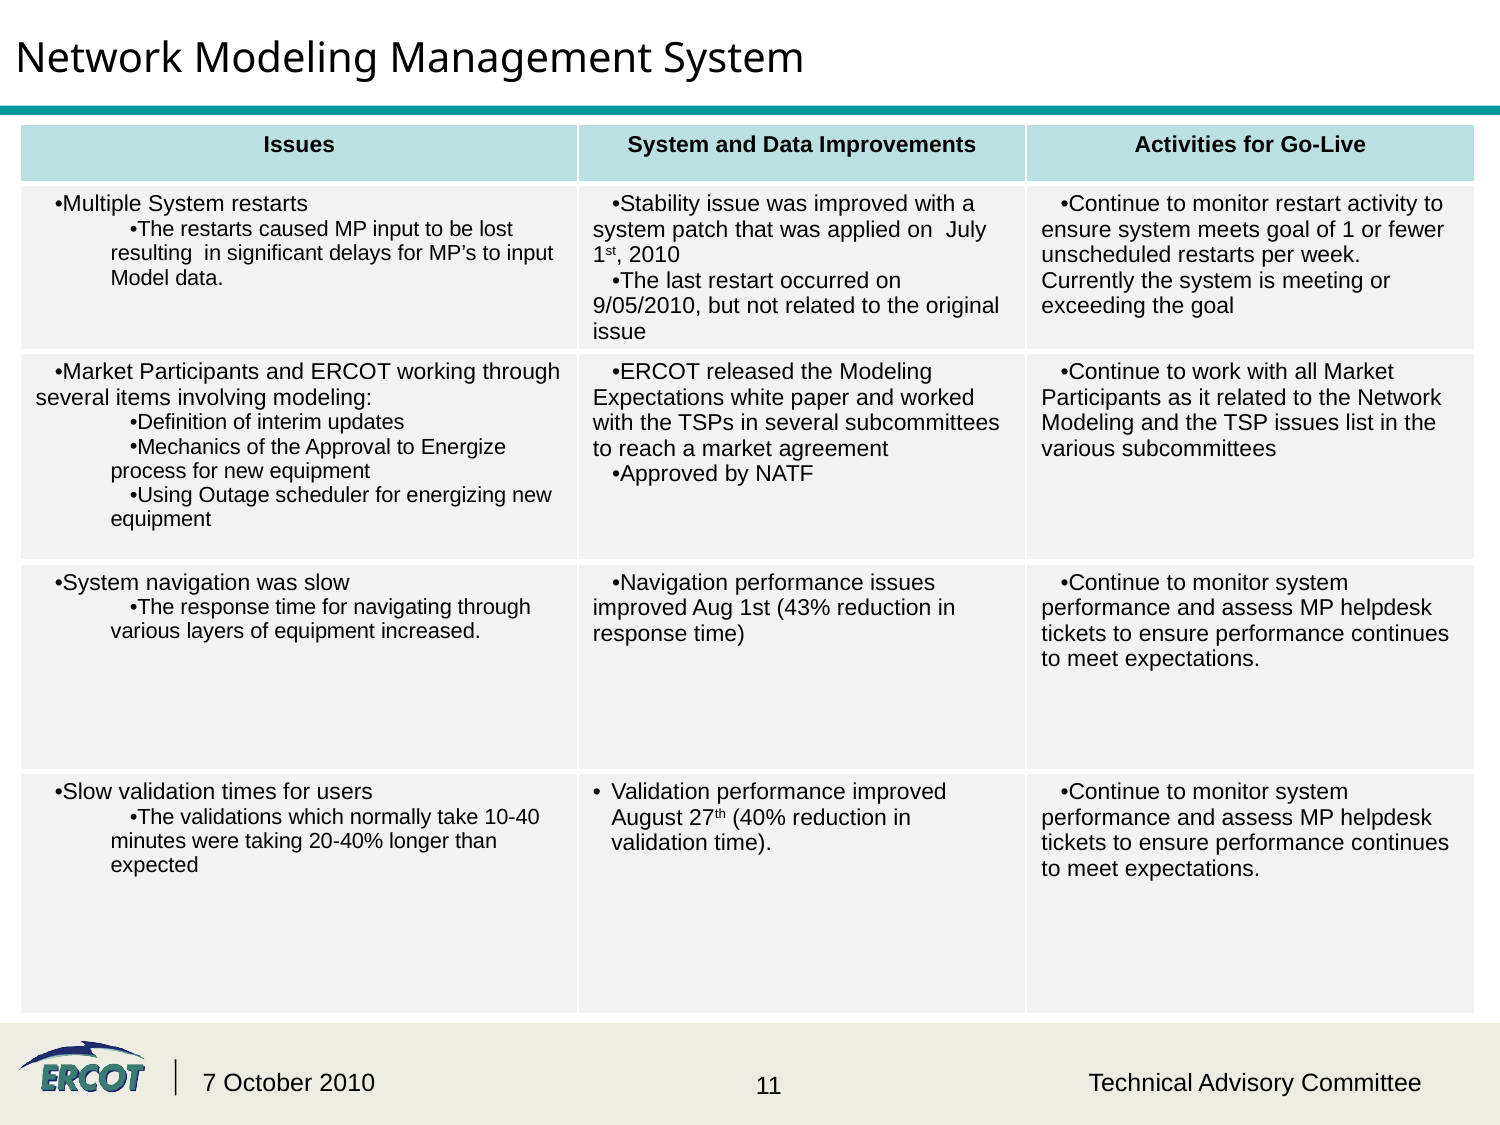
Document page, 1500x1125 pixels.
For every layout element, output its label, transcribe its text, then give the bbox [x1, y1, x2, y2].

table_cell Continue to monitor system performance and assess MP helpdesk tickets to ensure performance continues to meet expectations. [1027, 774, 1474, 1013]
table_header System and Data Improvements [579, 125, 1025, 181]
table_cell Multiple System restarts The restarts caused MP input to be lost resulting in significant delays for MP’s to input Model data. [21, 186, 577, 349]
table_cell Market Participants and ERCOT working through several items involving modeling: Definition of interim updates Mechanics of the Approval to Energize process for new equipment Using Outage scheduler for energizing new equipment [21, 354, 577, 559]
picture [10, 1031, 151, 1111]
table_header Activities for Go-Live [1027, 125, 1474, 181]
table_cell Navigation performance issues improved Aug 1st (43% reduction in response time) [579, 565, 1025, 769]
title Network Modeling Management System [0, 0, 1451, 113]
footer Technical Advisory Committee [962, 1059, 1438, 1125]
table_cell Slow validation times for users The validations which normally take 10-40 minutes were taking 20-40% longer than expected [21, 774, 577, 1013]
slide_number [187, 1059, 538, 1125]
table_cell Continue to monitor restart activity to ensure system meets goal of 1 or fewer unscheduled restarts per week. Currently the system is meeting or exceeding the goal [1027, 186, 1474, 349]
table_cell Continue to work with all Market Participants as it related to the Network Modeling and the TSP issues list in the various subcommittees [1027, 354, 1474, 559]
table_cell Validation performance improved August 27th (40% reduction in validation time). [579, 774, 1025, 1013]
table_header Issues [21, 125, 577, 181]
table_cell Stability issue was improved with a system patch that was applied on July 1st, 2010 The last restart occurred on 9/05/2010, but not related to the original issue [579, 186, 1025, 349]
table_cell ERCOT released the Modeling Expectations white paper and worked with the TSPs in several subcommittees to reach a market agreement Approved by NATF [579, 354, 1025, 559]
table_cell Continue to monitor system performance and assess MP helpdesk tickets to ensure performance continues to meet expectations. [1027, 565, 1474, 769]
table_cell System navigation was slow The response time for navigating through various layers of equipment increased. [21, 565, 577, 769]
